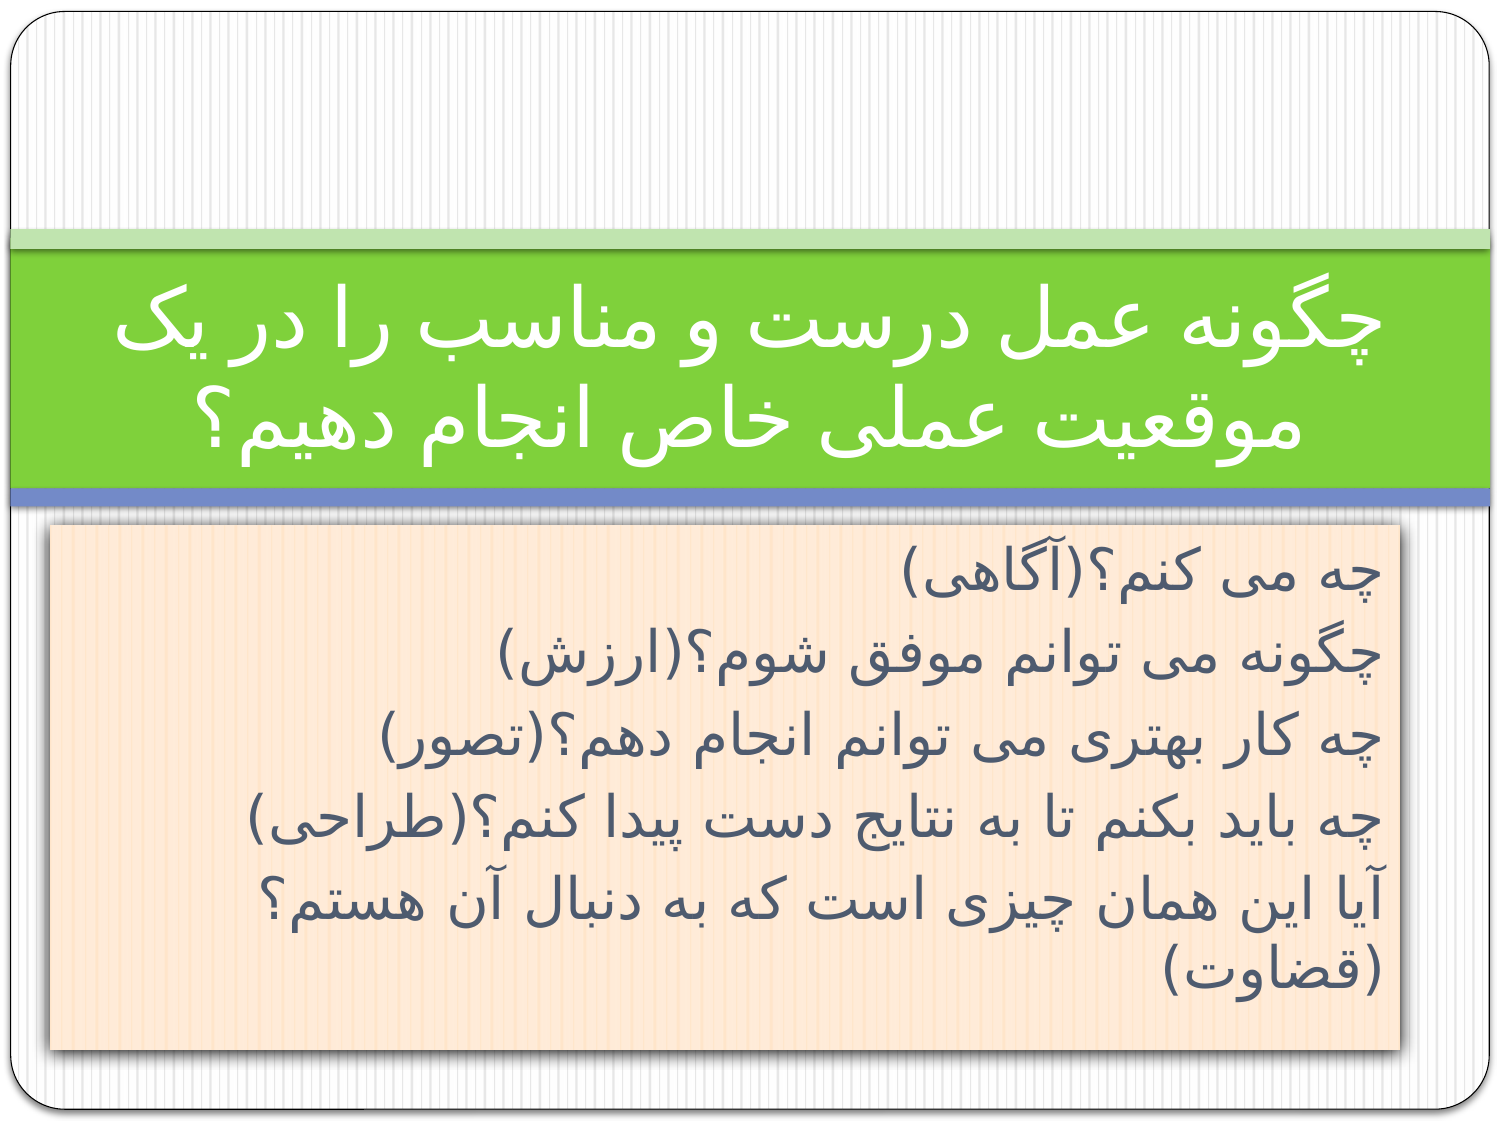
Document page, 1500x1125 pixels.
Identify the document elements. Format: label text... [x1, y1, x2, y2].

title چگونه عمل درست و مناسب را در یک موقعیت عملی خاص انجام دهیم؟ [75, 247, 1425, 489]
subtitle چه می کنم؟(آگاهی) چگونه می توانم موفق شوم؟(ارزش) چه کار بهتری می توانم انجام دهم؟(تصور) چه باید بکنم تا به نتایج دست پیدا کنم؟(طراحی) آیا این همان چیزی است که به دنبال آن هستم؟(قضاوت) [49, 524, 1401, 1051]
